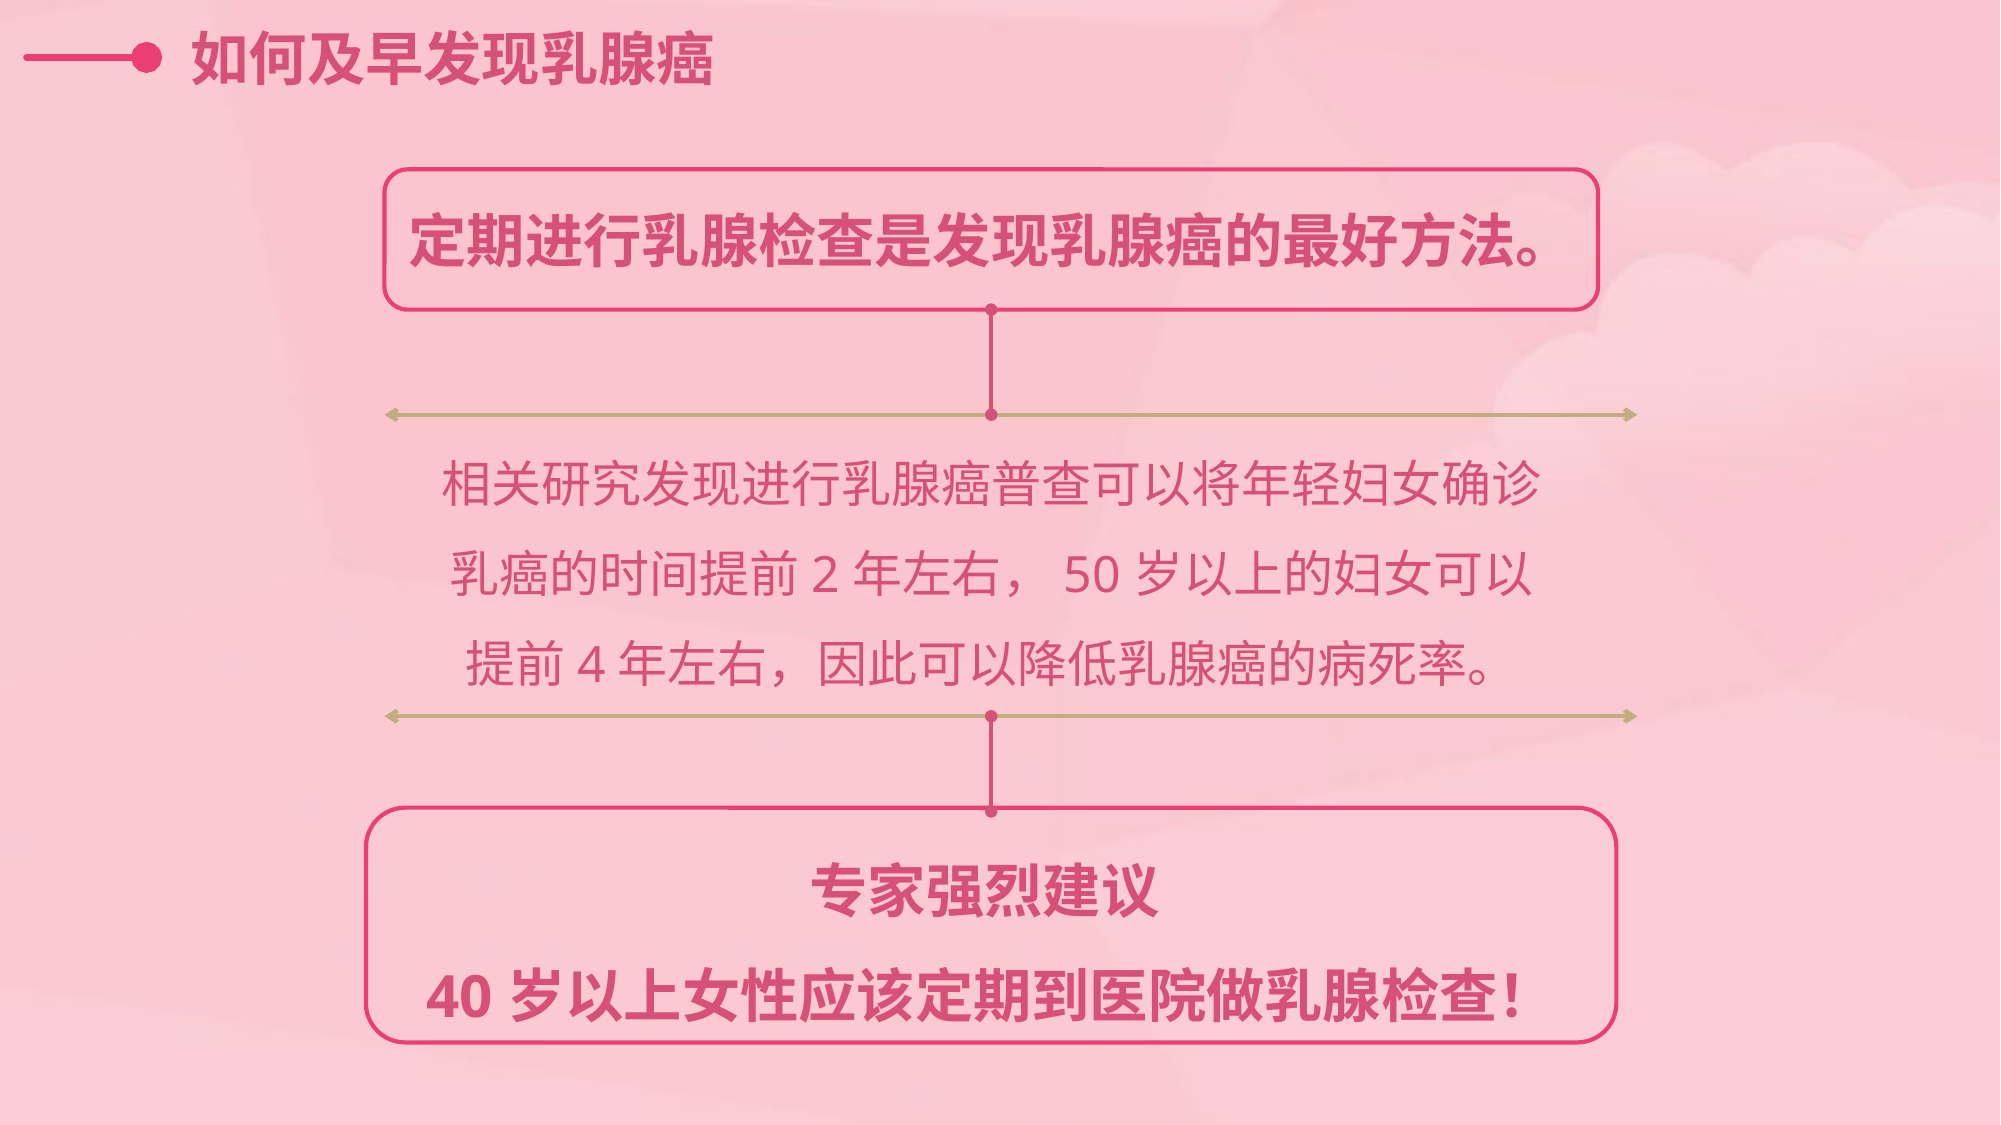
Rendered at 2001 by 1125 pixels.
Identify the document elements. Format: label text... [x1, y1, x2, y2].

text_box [365, 807, 1617, 1043]
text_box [384, 169, 1599, 310]
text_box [384, 414, 1638, 717]
text_box 如何及早发现乳腺癌 [175, 14, 744, 100]
